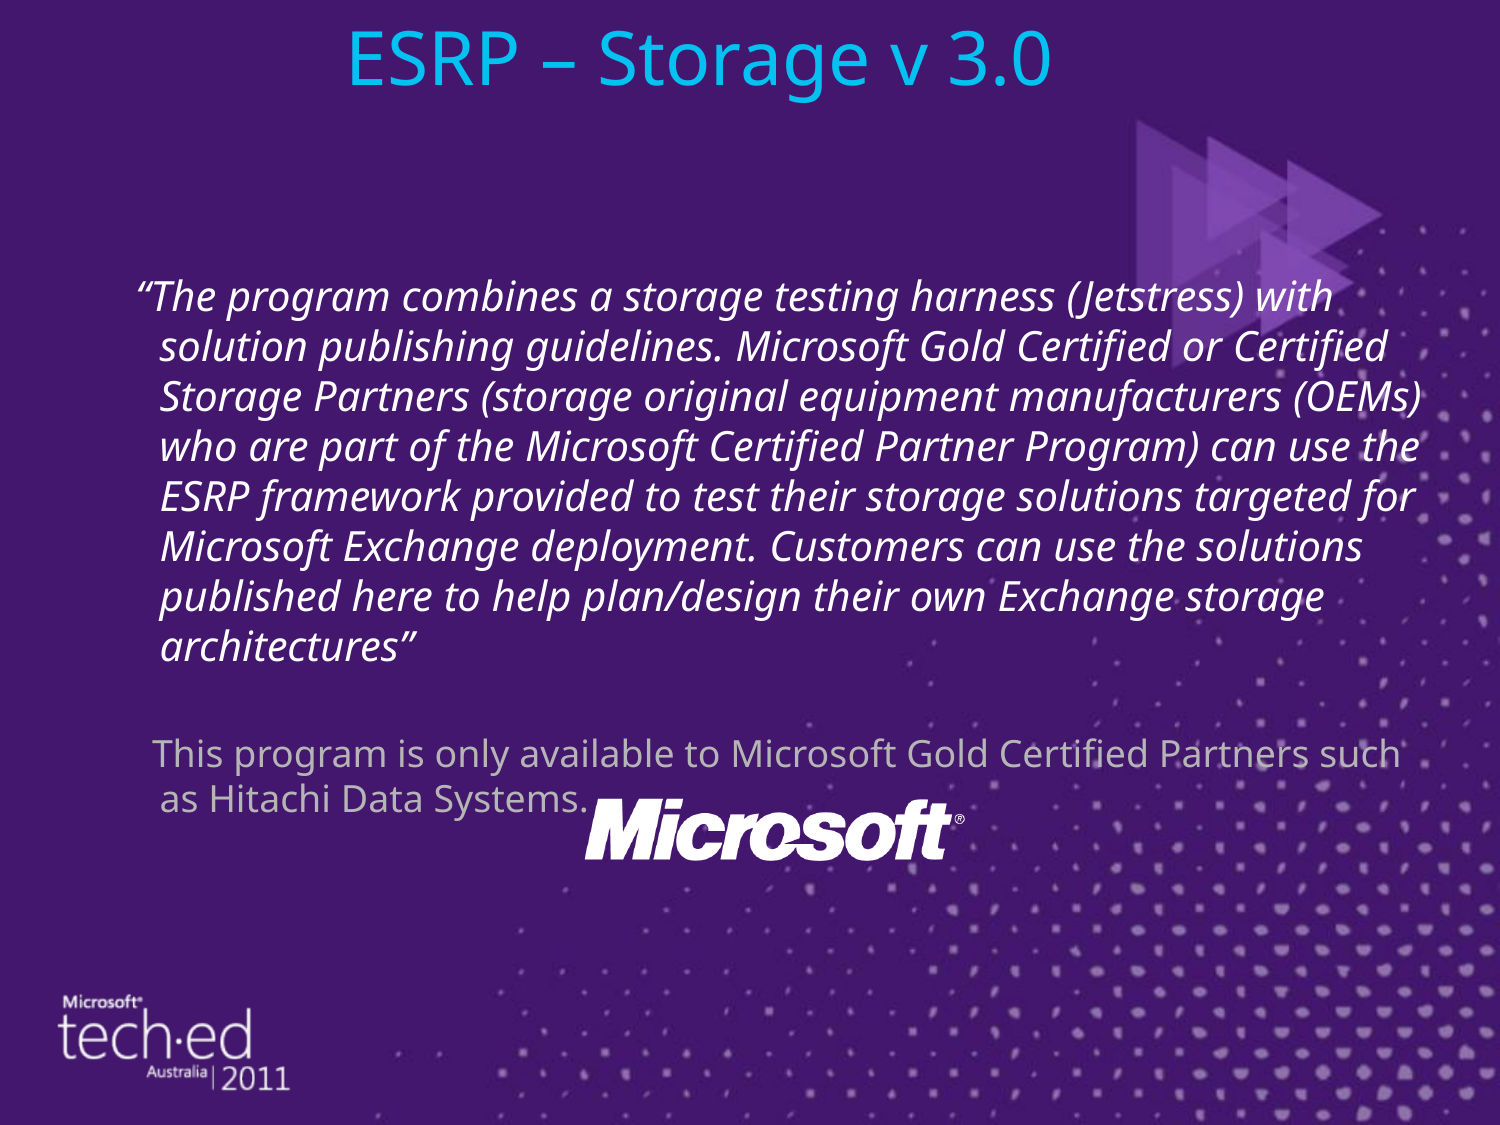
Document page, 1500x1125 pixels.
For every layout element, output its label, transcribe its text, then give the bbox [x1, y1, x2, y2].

list “The program combines a storage testing harness (Jetstress) with solution publishing guidelines. Microsoft Gold Certified or Certified Storage Partners (storage original equipment manufacturers (OEMs) who are part of the Microsoft Certified Partner Program) can use the ESRP framework provided to test their storage solutions targeted for Microsoft Exchange deployment. Customers can use the solutions published here to help plan/design their own Exchange storage architectures” This program is only available to Microsoft Gold Certified Partners such as Hitachi Data Systems. [88, 261, 1439, 924]
picture [0, 0, 1500, 1125]
title ESRP – Storage v 3.0 [330, 0, 1432, 111]
